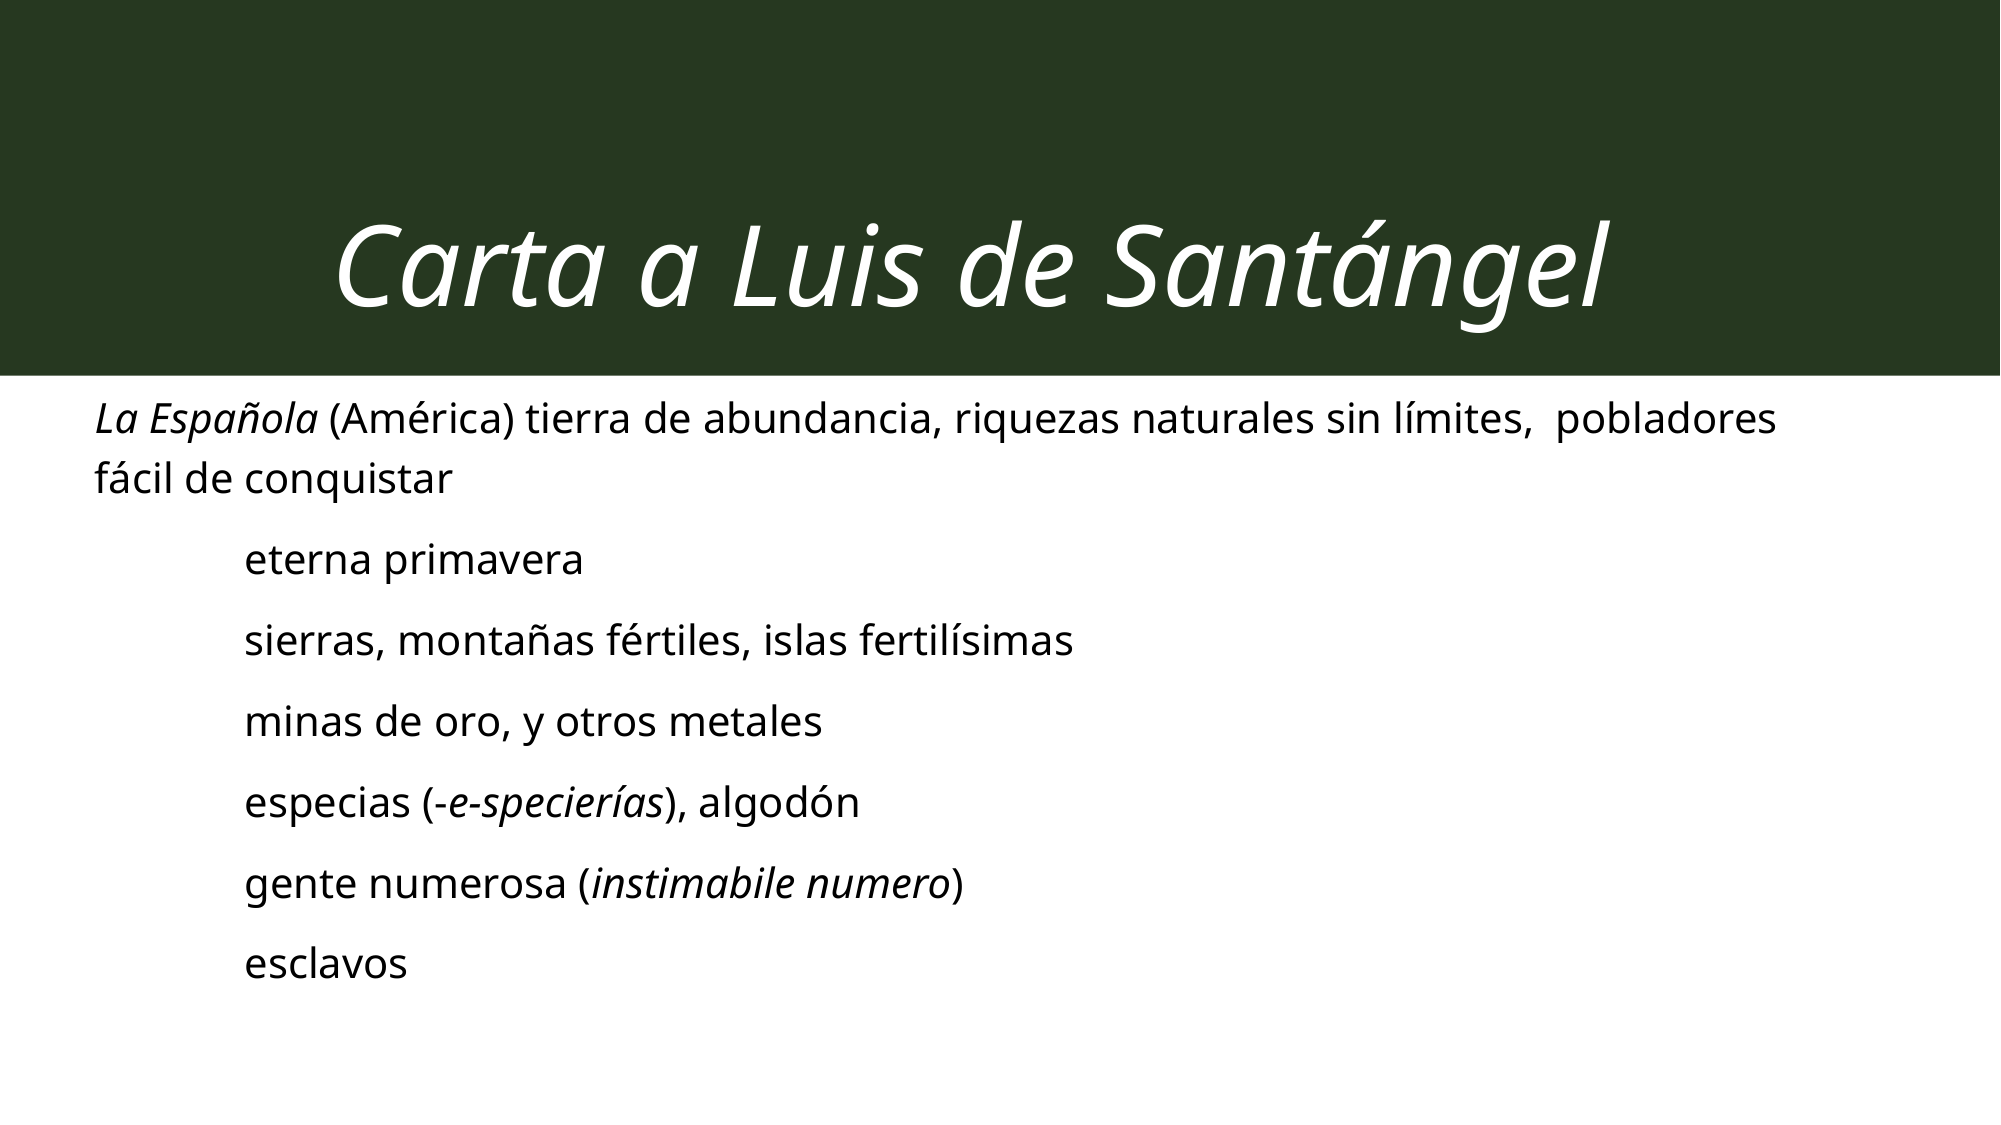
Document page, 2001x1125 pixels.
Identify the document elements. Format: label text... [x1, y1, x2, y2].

title Carta a Luis de Santángel [79, 59, 1863, 337]
list La Española (América) tierra de abundancia, riquezas naturales sin límites, pobladores fácil de conquistar eterna primavera sierras, montañas fértiles, islas fertilísimas minas de oro, y otros metales especias (-e-specierías), algodón gente numerosa (instimabile numero) esclavos [79, 374, 1863, 1014]
